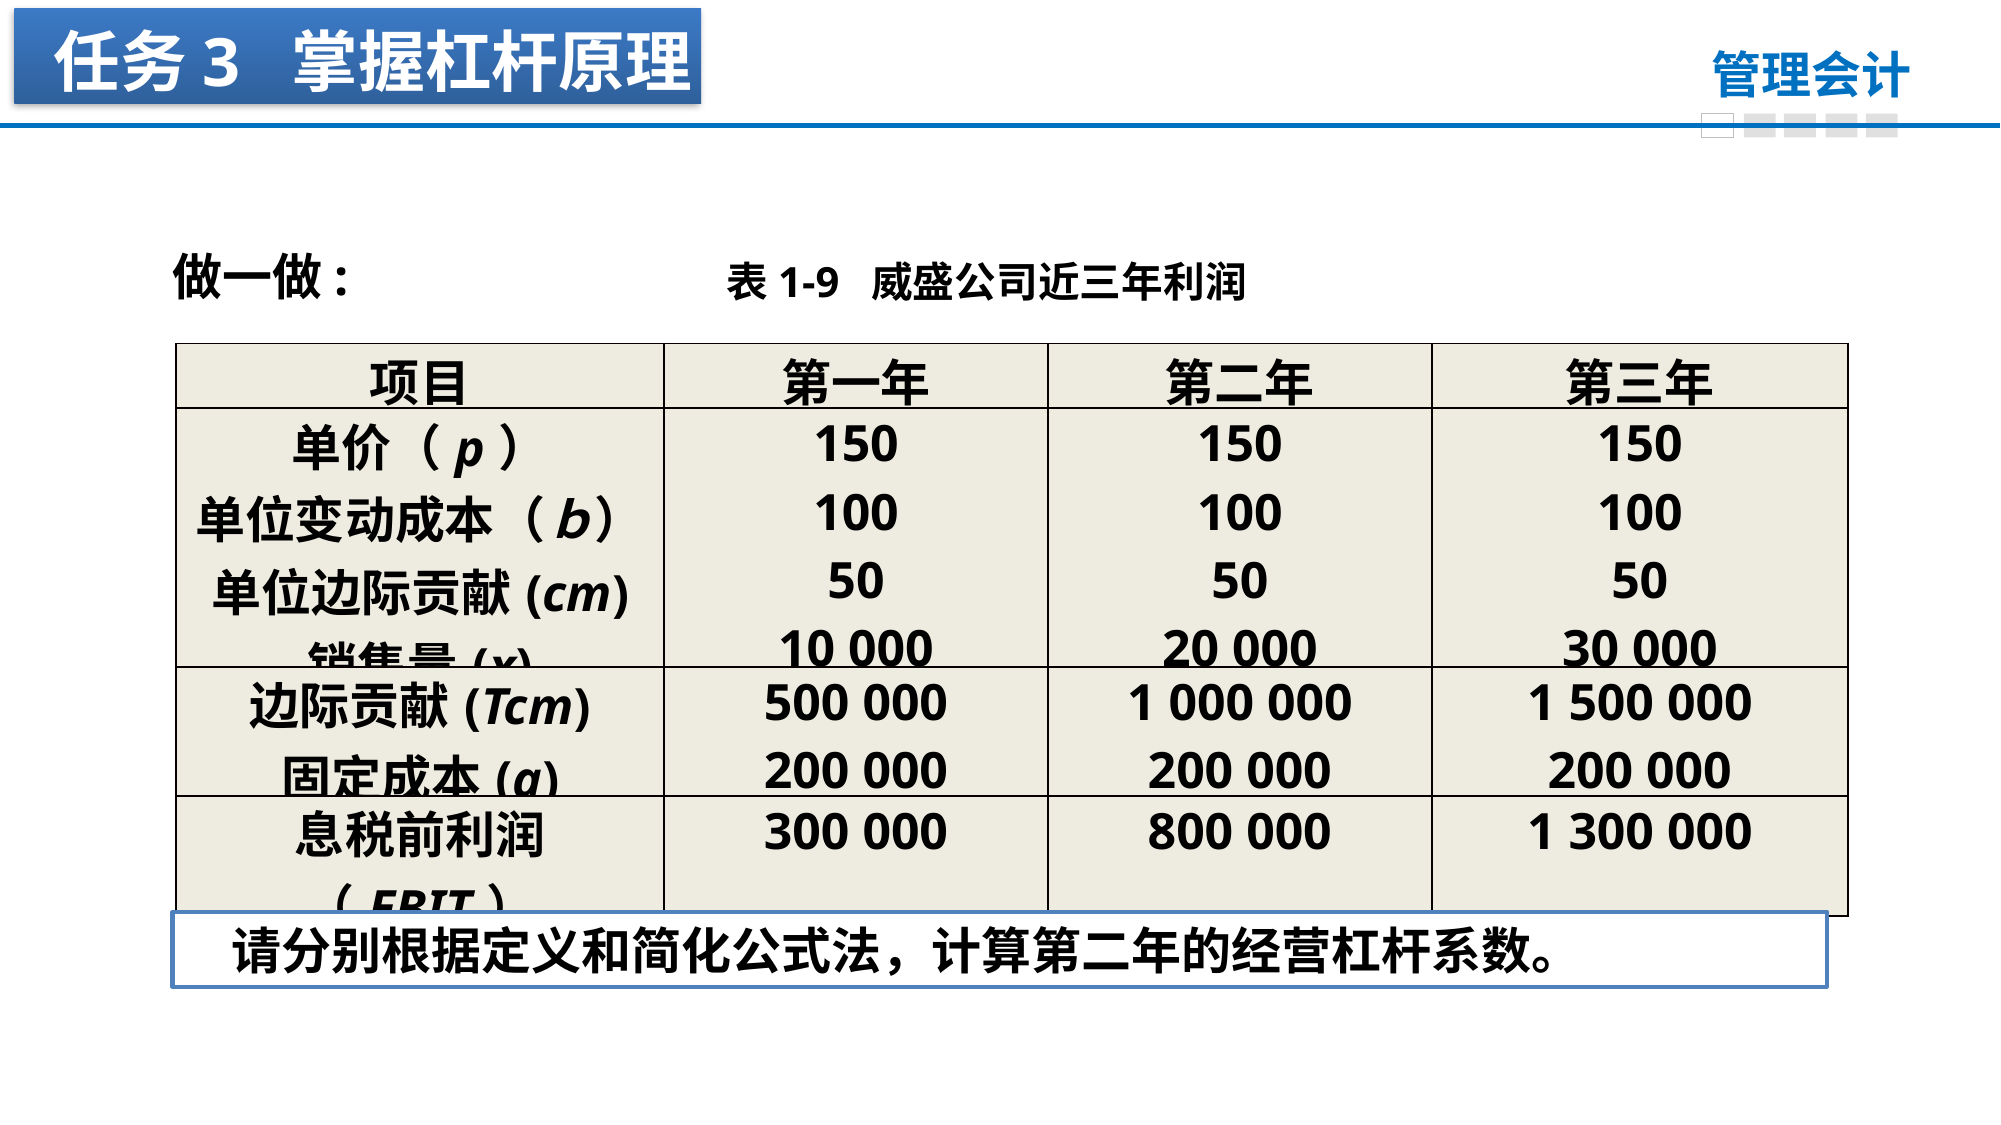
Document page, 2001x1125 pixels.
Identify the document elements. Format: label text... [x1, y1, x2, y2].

table_cell 150 100 50 30 000 [1433, 409, 1847, 666]
table_header 第三年 [1433, 344, 1847, 407]
text_box 做一做: [172, 245, 349, 306]
text_box 请分别根据定义和简化公式法，计算第二年的经营杠杆系数。 [170, 910, 1829, 989]
table_header 项目 [177, 344, 663, 407]
table_cell 单价（p） 单位变动成本（ｂ）单位边际贡献(cm) 销售量(x) [177, 409, 663, 666]
table_cell 300 000 [665, 797, 1047, 910]
table_cell 边际贡献(Tcm) 固定成本(a) [177, 668, 663, 795]
table_header 第二年 [1049, 344, 1431, 407]
table_cell 1 500 000 200 000 [1433, 668, 1847, 795]
text_box 表1-9 威盛公司近三年利润 [726, 255, 1247, 306]
table_cell 150 100 50 10 000 [665, 409, 1047, 666]
table_header 第一年 [665, 344, 1047, 407]
table_cell 800 000 [1049, 797, 1431, 910]
table_cell 500 000 200 000 [665, 668, 1047, 795]
table_cell 1 300 000 [1433, 797, 1847, 915]
table_cell 1 000 000 200 000 [1049, 668, 1431, 795]
table_cell 息税前利润（EBIT） [177, 797, 663, 910]
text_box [14, 7, 717, 109]
table_cell 150 100 50 20 000 [1049, 409, 1431, 666]
